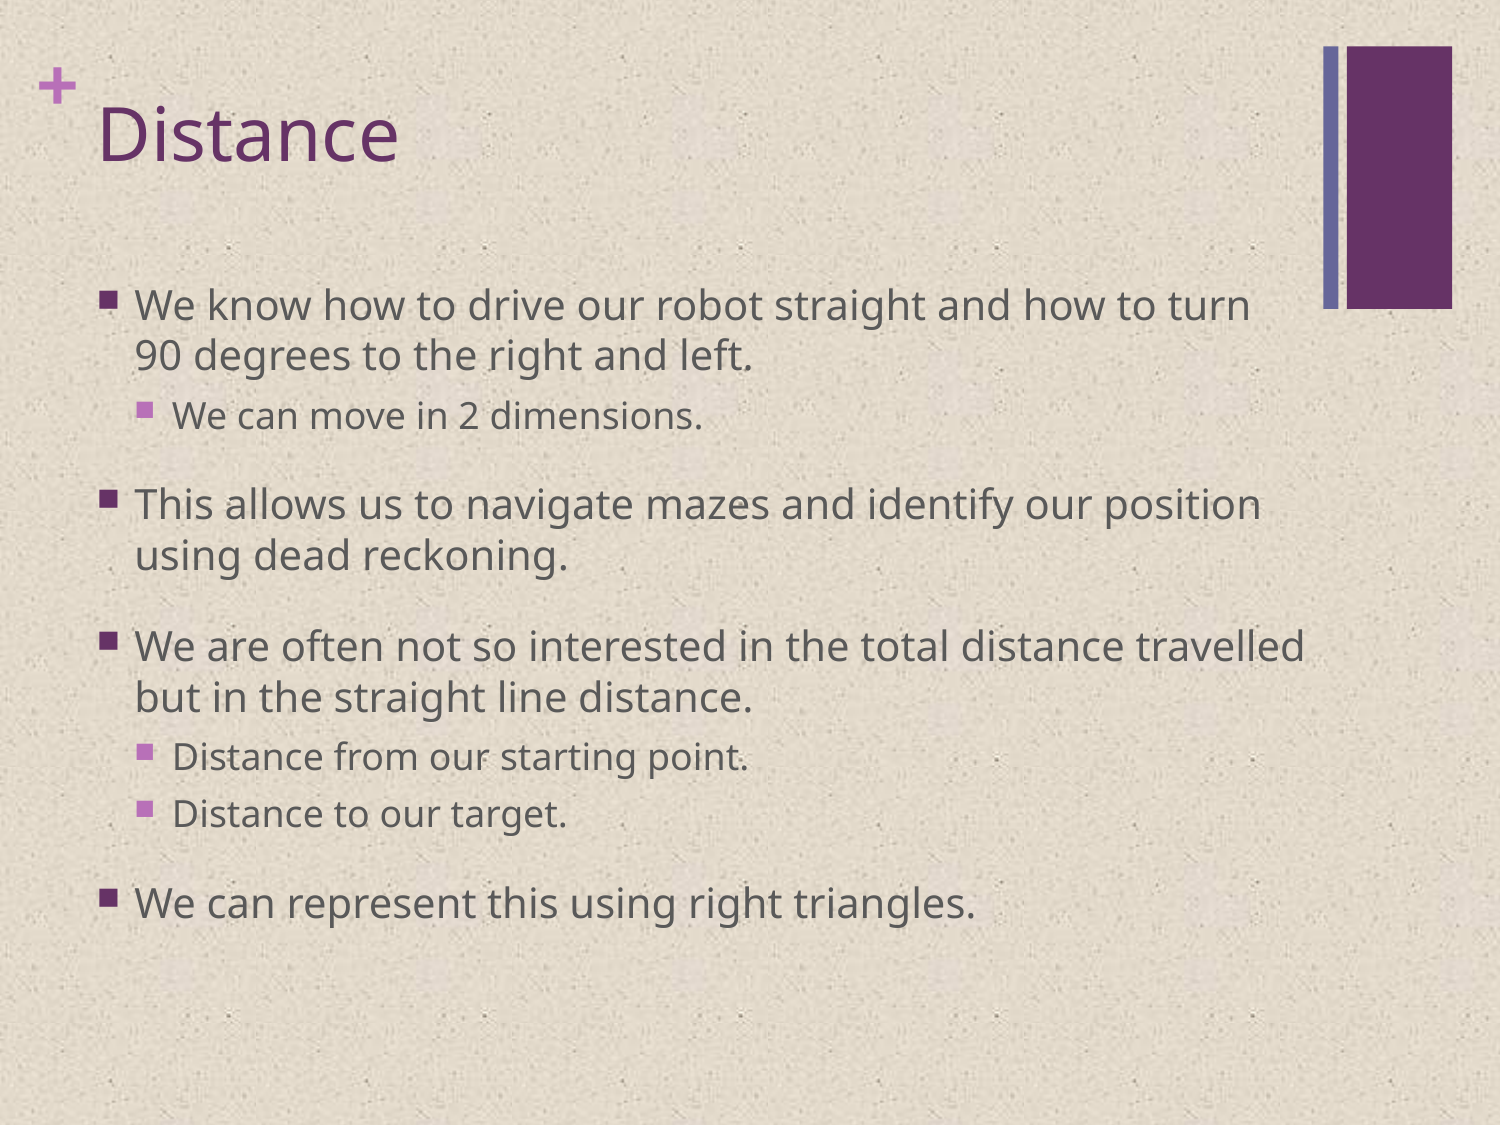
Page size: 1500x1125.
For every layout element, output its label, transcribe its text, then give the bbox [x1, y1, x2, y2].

title Distance [81, 79, 1322, 263]
picture [0, 0, 1500, 1125]
list We know how to drive our robot straight and how to turn 90 degrees to the right and left. We can move in 2 dimensions. This allows us to navigate mazes and identify our position using dead reckoning. We are often not so interested in the total distance travelled but in the straight line distance. Distance from our starting point. Distance to our target. We can represent this using right triangles. [81, 271, 1322, 1101]
